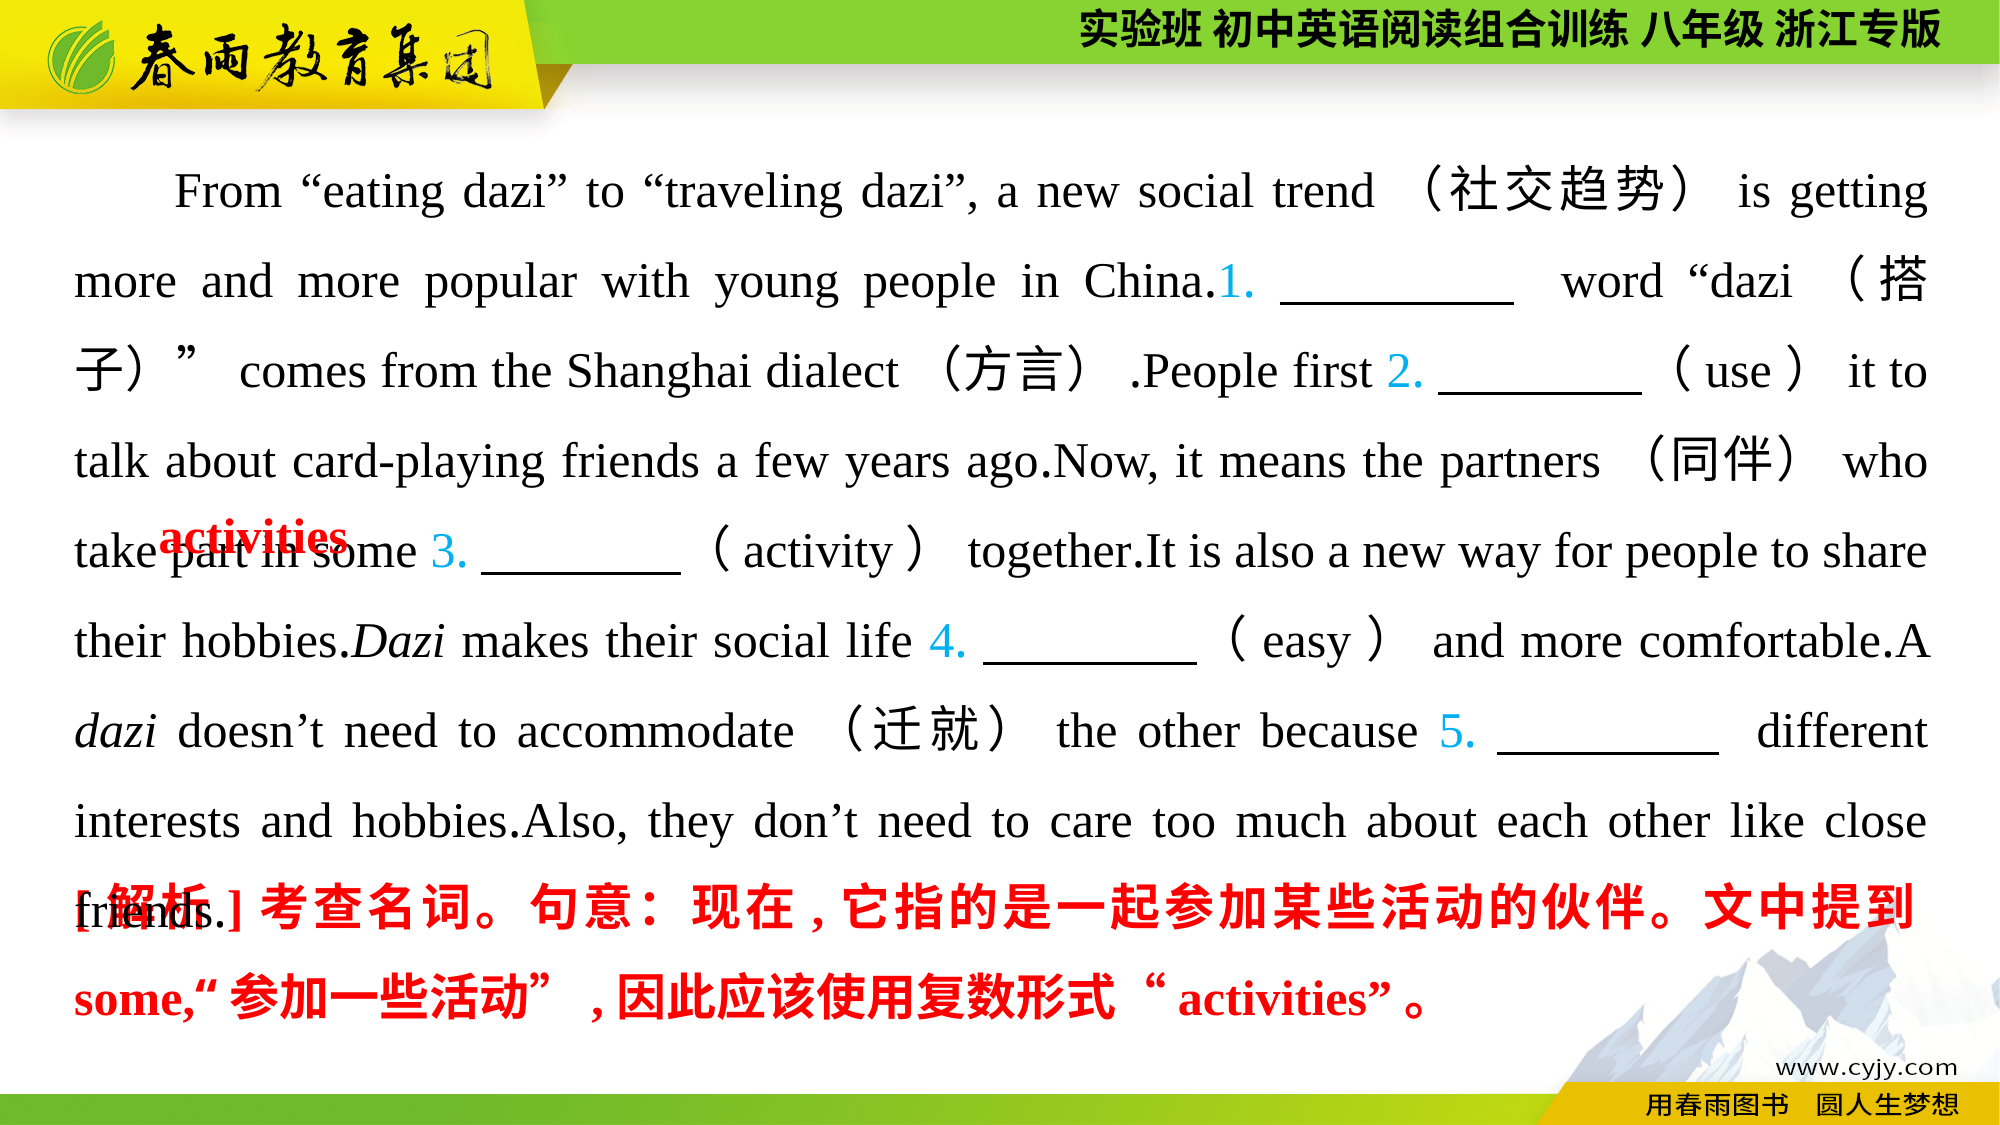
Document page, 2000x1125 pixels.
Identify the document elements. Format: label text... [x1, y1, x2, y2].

list From “eating dazi” to “traveling dazi”, a new social trend（社交趋势）is getting more and more popular with young people in China.1. word “dazi（搭子）”comes from the Shanghai dialect（方言）.People first 2. （use）it to talk about card-playing friends a few years ago.Now, it means the partners（同伴）who take part in some 3. （activity）together.It is also a new way for people to share their hobbies.Dazi makes their social life 4. （easy）and more comfortable.A dazi doesn’t need to accommodate（迁就）the other because 5. different interests and hobbies.Also, they don’t need to care too much about each other like close friends. [59, 120, 1944, 851]
picture [0, 0, 2000, 1125]
text_box activities [143, 496, 364, 571]
text_box [解析]考查名词。句意：现在,它指的是一起参加某些活动的伙伴。文中提到some,“参加一些活动”,因此应该使用复数形式“activities”。 [59, 851, 1944, 1033]
